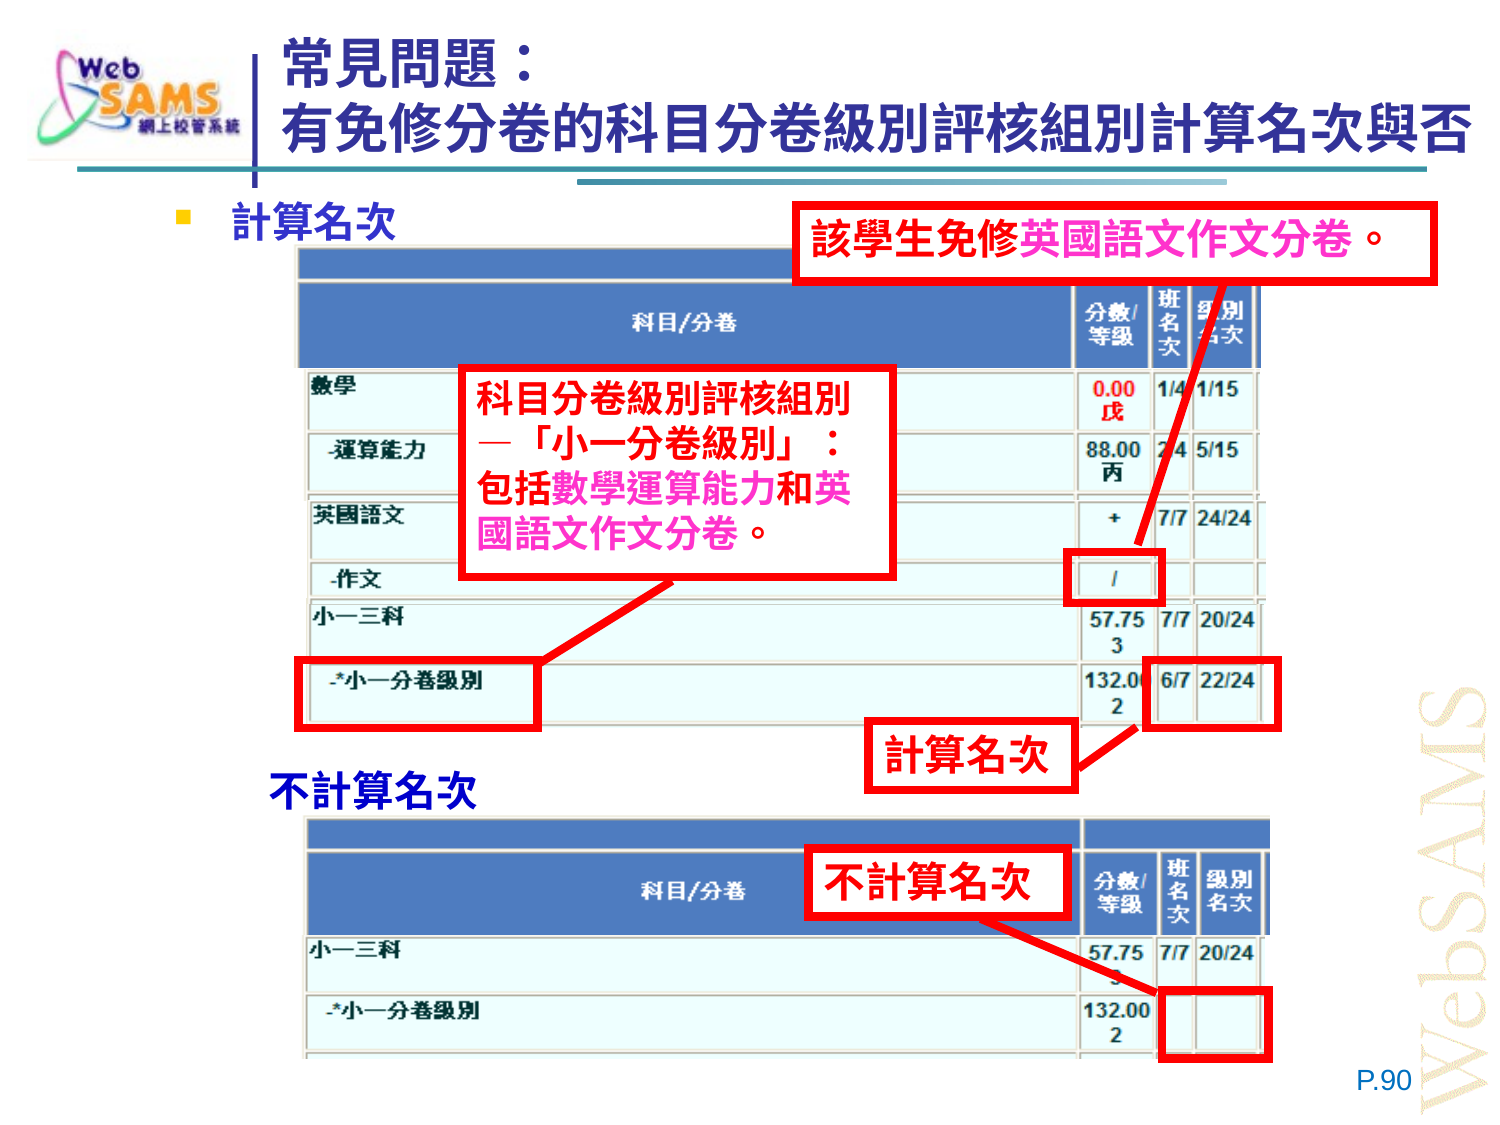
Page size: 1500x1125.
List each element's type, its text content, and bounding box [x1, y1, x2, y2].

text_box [291, 243, 1266, 729]
picture [27, 29, 253, 161]
text_box P.90 [1114, 1029, 1428, 1105]
text_box 該學生免修英國語文作文分卷。 [796, 205, 1434, 282]
title 常見問題： 有免修分卷的科目分卷級別評核組別計算名次與否 [265, 41, 1500, 167]
picture [1393, 679, 1500, 1117]
text_box [1271, 659, 1278, 728]
text_box 計算名次 [868, 737, 1076, 790]
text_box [299, 813, 1270, 1059]
text_box 計算名次 [159, 188, 1376, 1019]
text_box 不計算名次 [254, 757, 538, 822]
